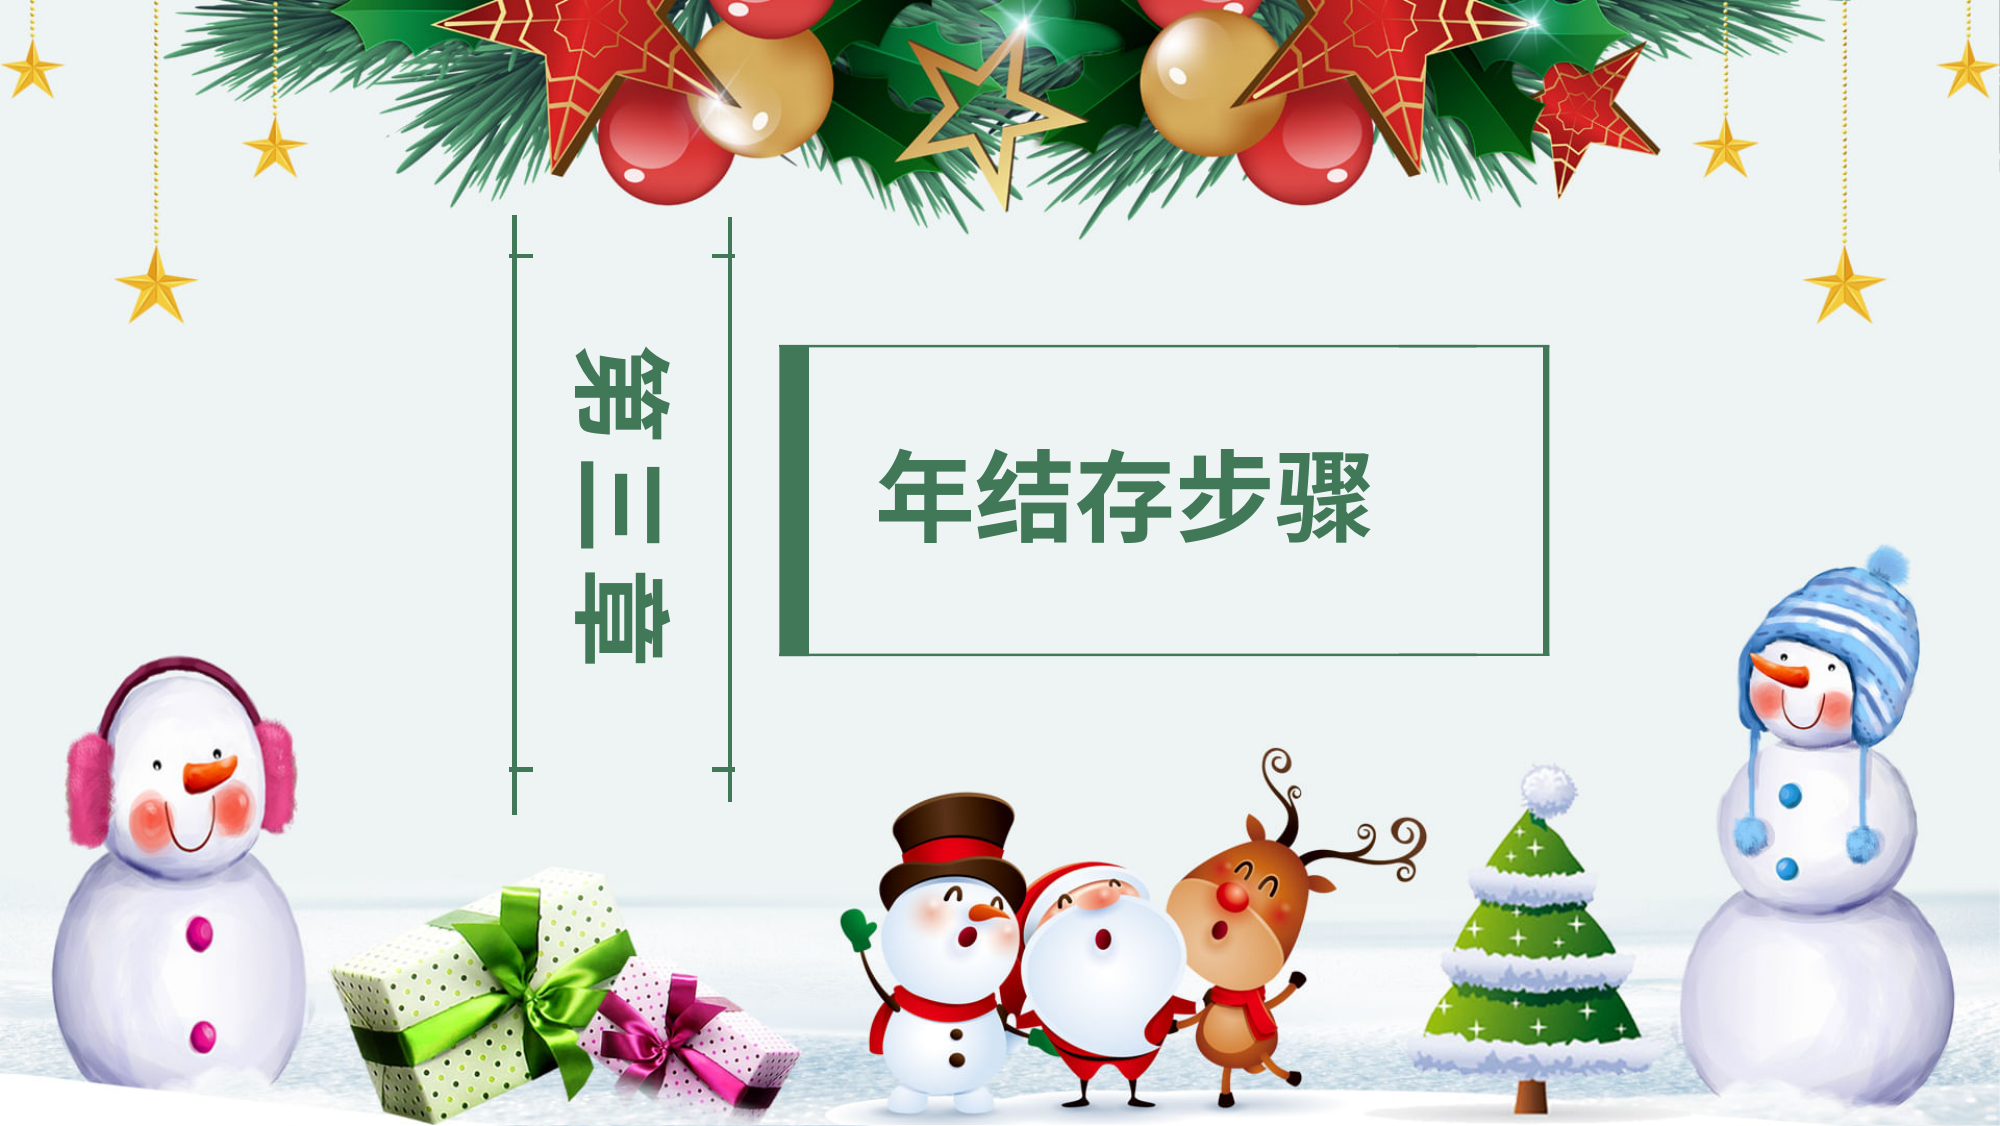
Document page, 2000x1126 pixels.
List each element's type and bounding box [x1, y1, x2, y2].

text_box [779, 344, 1550, 657]
picture [0, 0, 2000, 1126]
text_box [322, 401, 779, 628]
